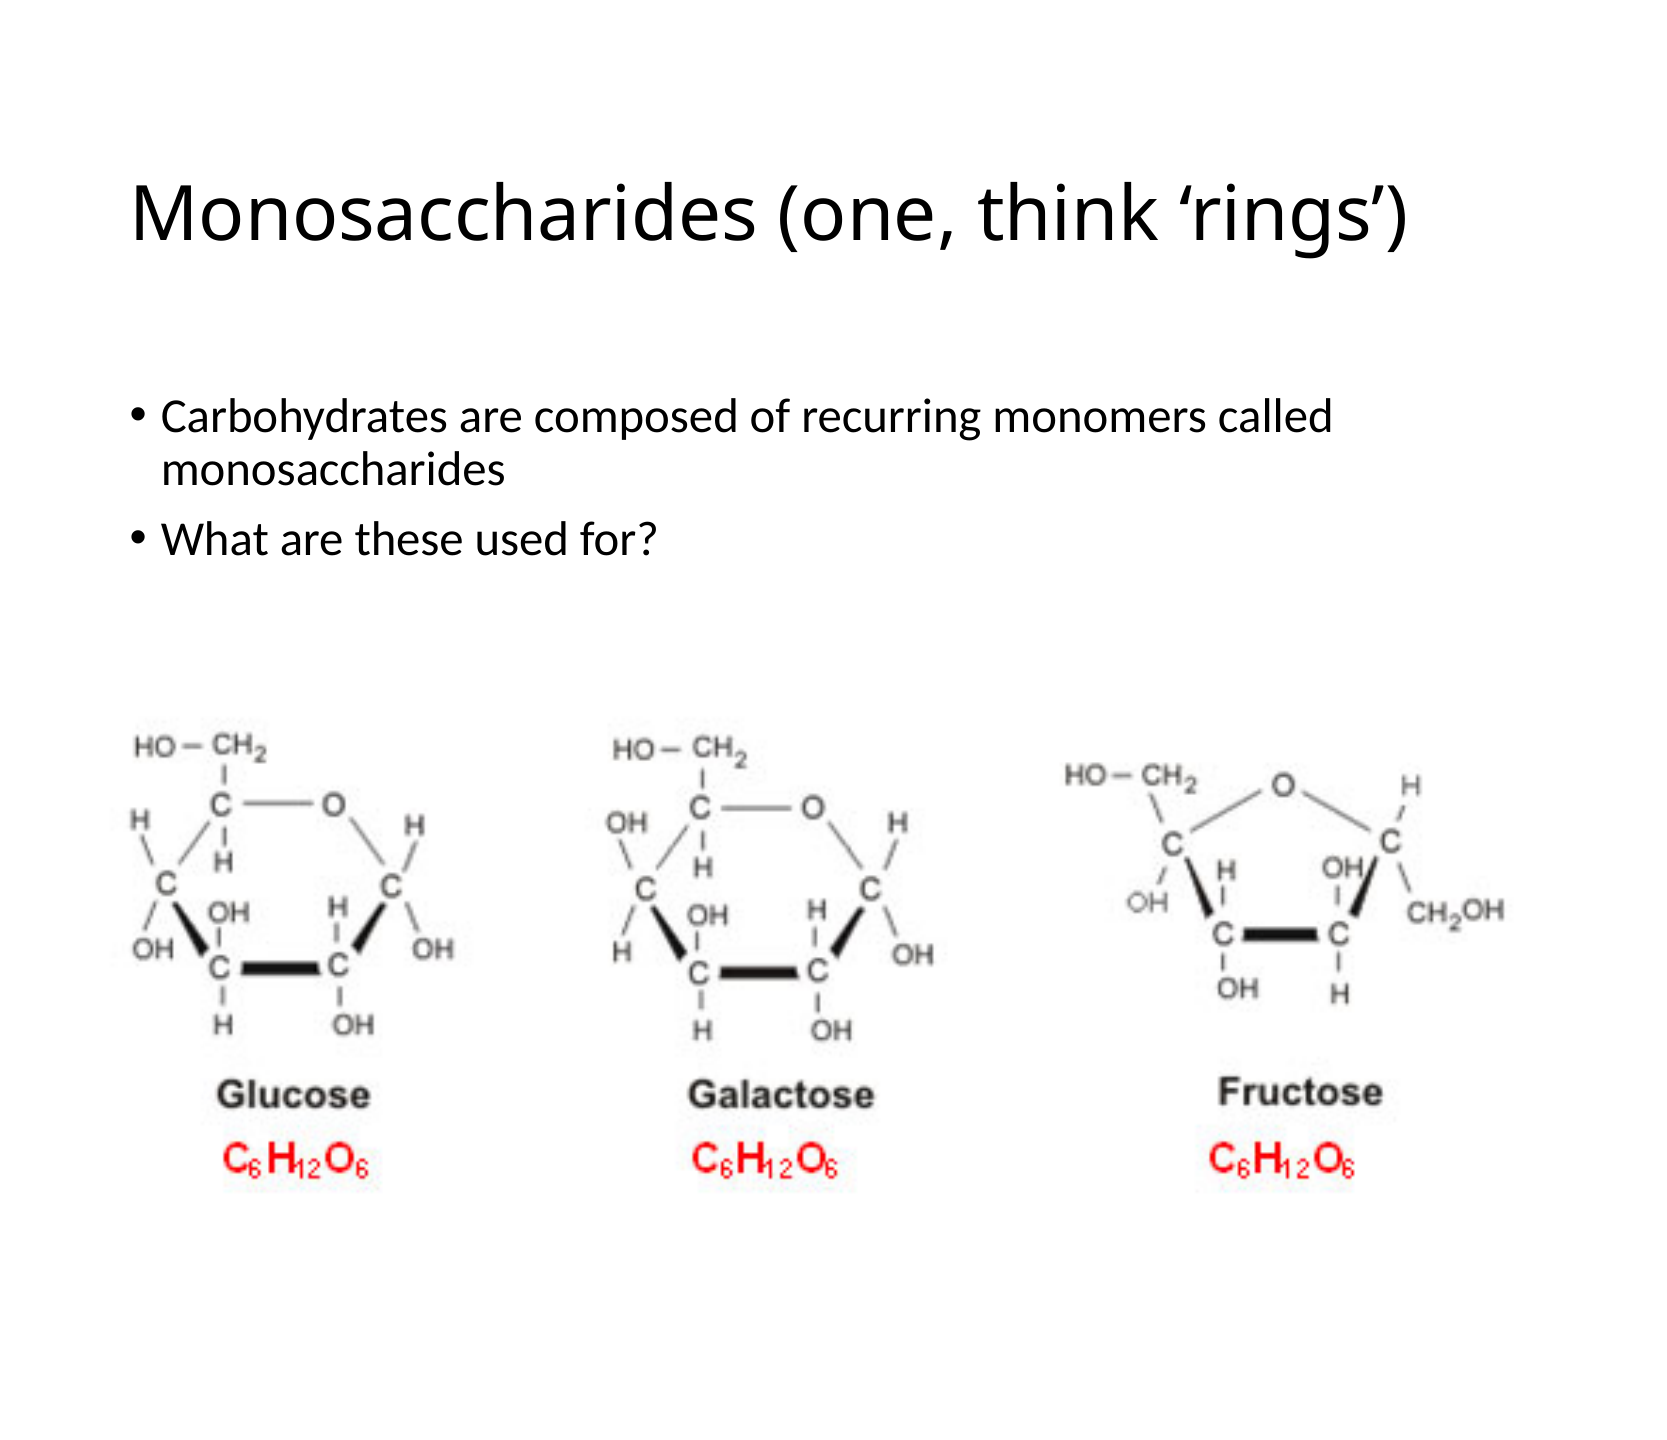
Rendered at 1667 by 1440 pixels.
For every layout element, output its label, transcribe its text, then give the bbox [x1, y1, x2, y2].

title Monosaccharides (one, think ‘rings’) [114, 76, 1553, 355]
picture [89, 696, 1530, 1219]
list Carbohydrates are composed of recurring monomers called monosaccharides What are these used for? [114, 383, 1553, 1297]
